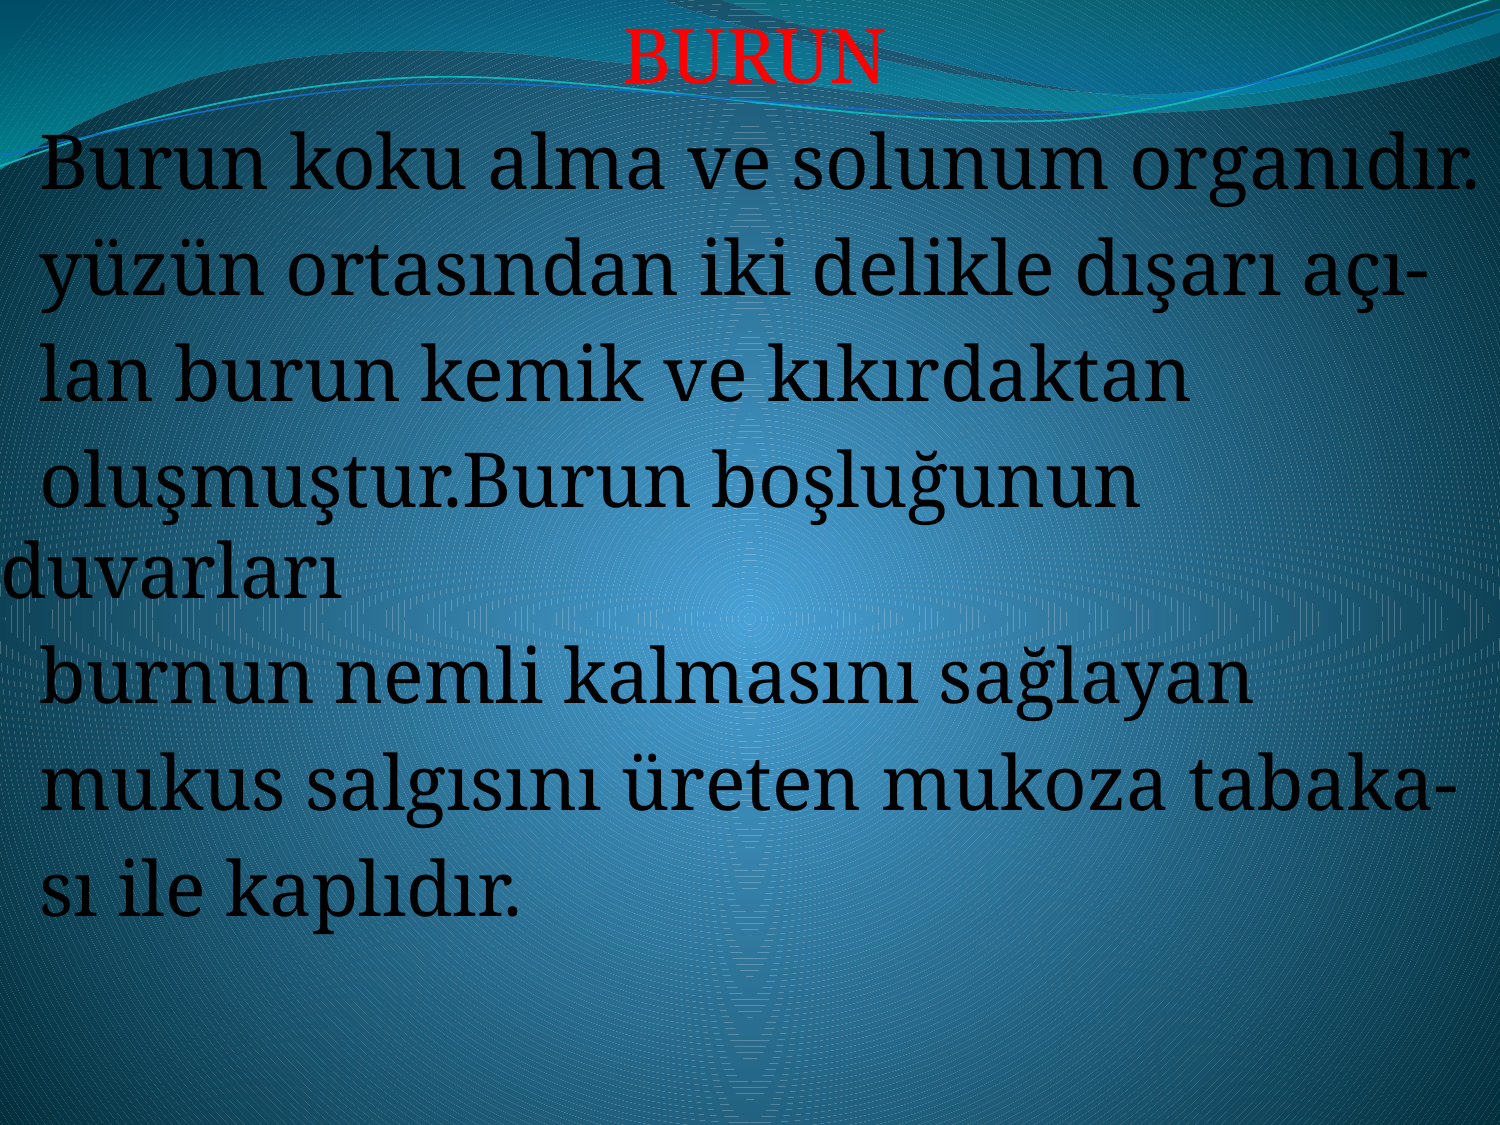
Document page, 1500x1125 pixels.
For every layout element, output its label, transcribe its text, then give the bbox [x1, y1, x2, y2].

subtitle BURUN Burun koku alma ve solunum organıdır. yüzün ortasından iki delikle dışarı açı- lan burun kemik ve kıkırdaktan oluşmuştur.Burun boşluğunun duvarları burnun nemli kalmasını sağlayan mukus salgısını üreten mukoza tabaka- sı ile kaplıdır. [0, 0, 1500, 1125]
